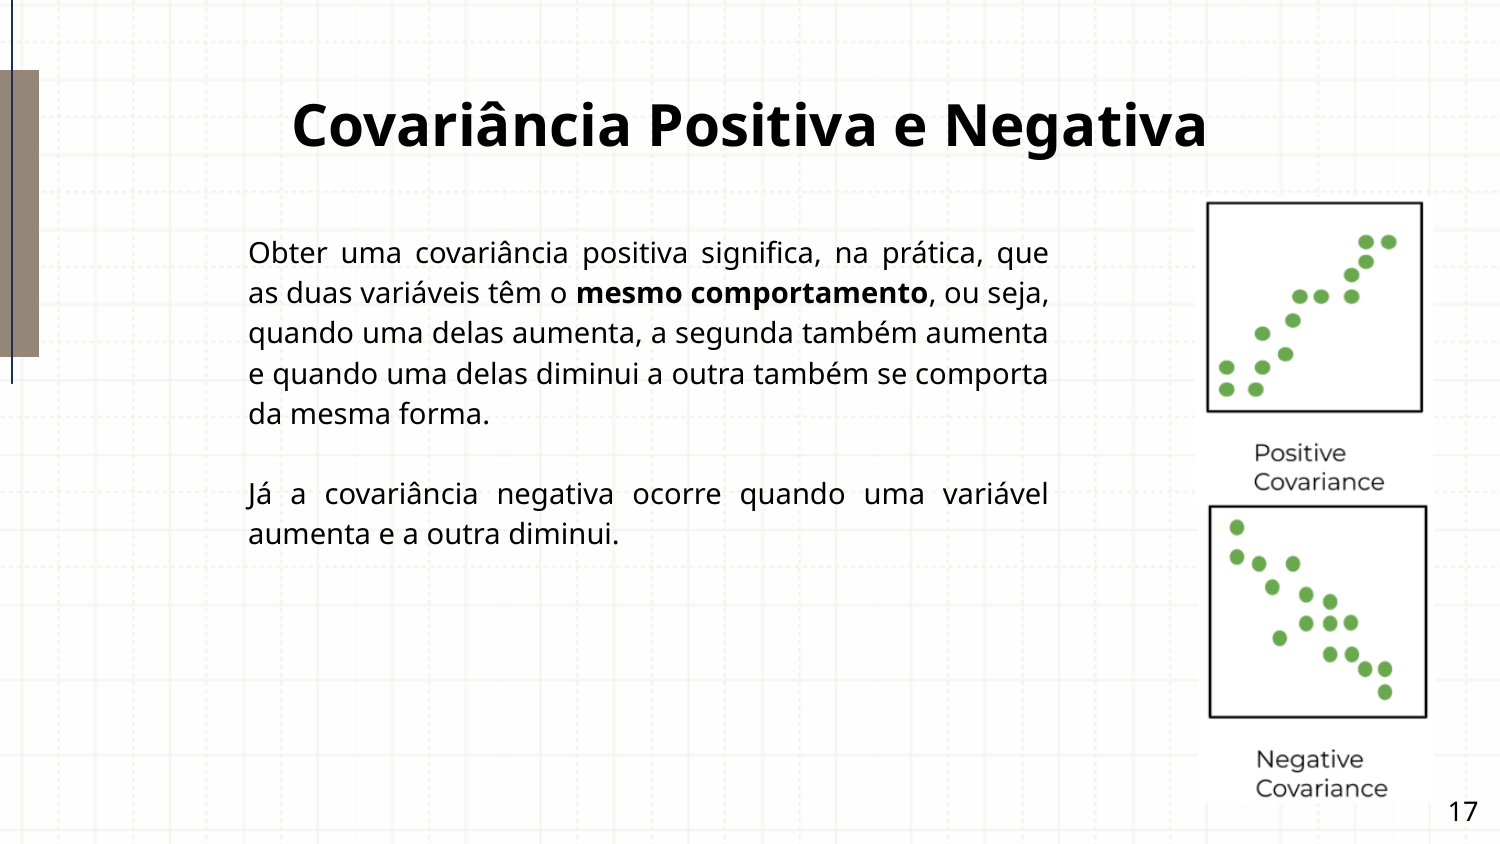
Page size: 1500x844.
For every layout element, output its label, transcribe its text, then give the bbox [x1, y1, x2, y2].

subtitle Obter uma covariância positiva significa, na prática, que as duas variáveis têm o mesmo comportamento, ou seja, quando uma delas aumenta, a segunda também aumenta e quando uma delas diminui a outra também se comporta da mesma forma. Já a covariância negativa ocorre quando uma variável aumenta e a outra diminui. [233, 214, 1065, 348]
slide_number ‹#› [1403, 779, 1494, 844]
picture [1195, 197, 1436, 803]
title Covariância Positiva e Negativa [118, 72, 1382, 167]
